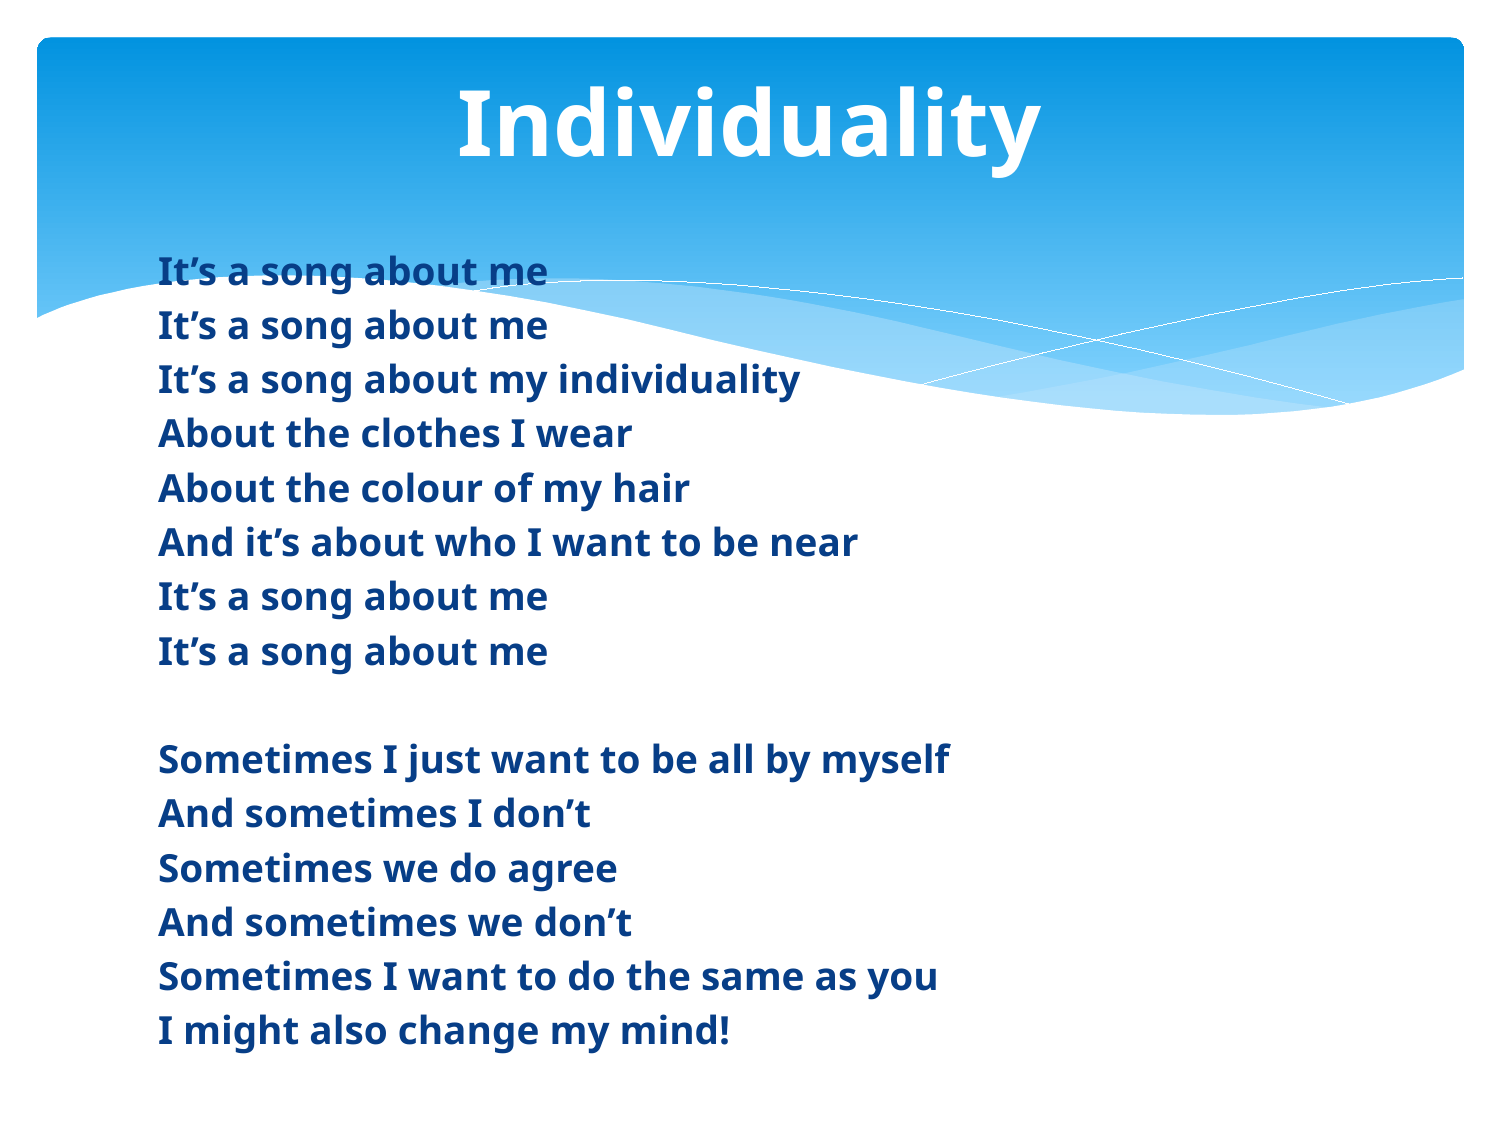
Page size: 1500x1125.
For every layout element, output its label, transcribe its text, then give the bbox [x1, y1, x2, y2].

list It’s a song about me It’s a song about me It’s a song about my individuality About the clothes I wear About the colour of my hair And it’s about who I want to be near It’s a song about me It’s a song about me Sometimes I just want to be all by myself And sometimes I don’t Sometimes we do agree And sometimes we don’t Sometimes I want to do the same as you I might also change my mind! [143, 185, 1359, 1071]
title Individuality [75, 55, 1425, 185]
